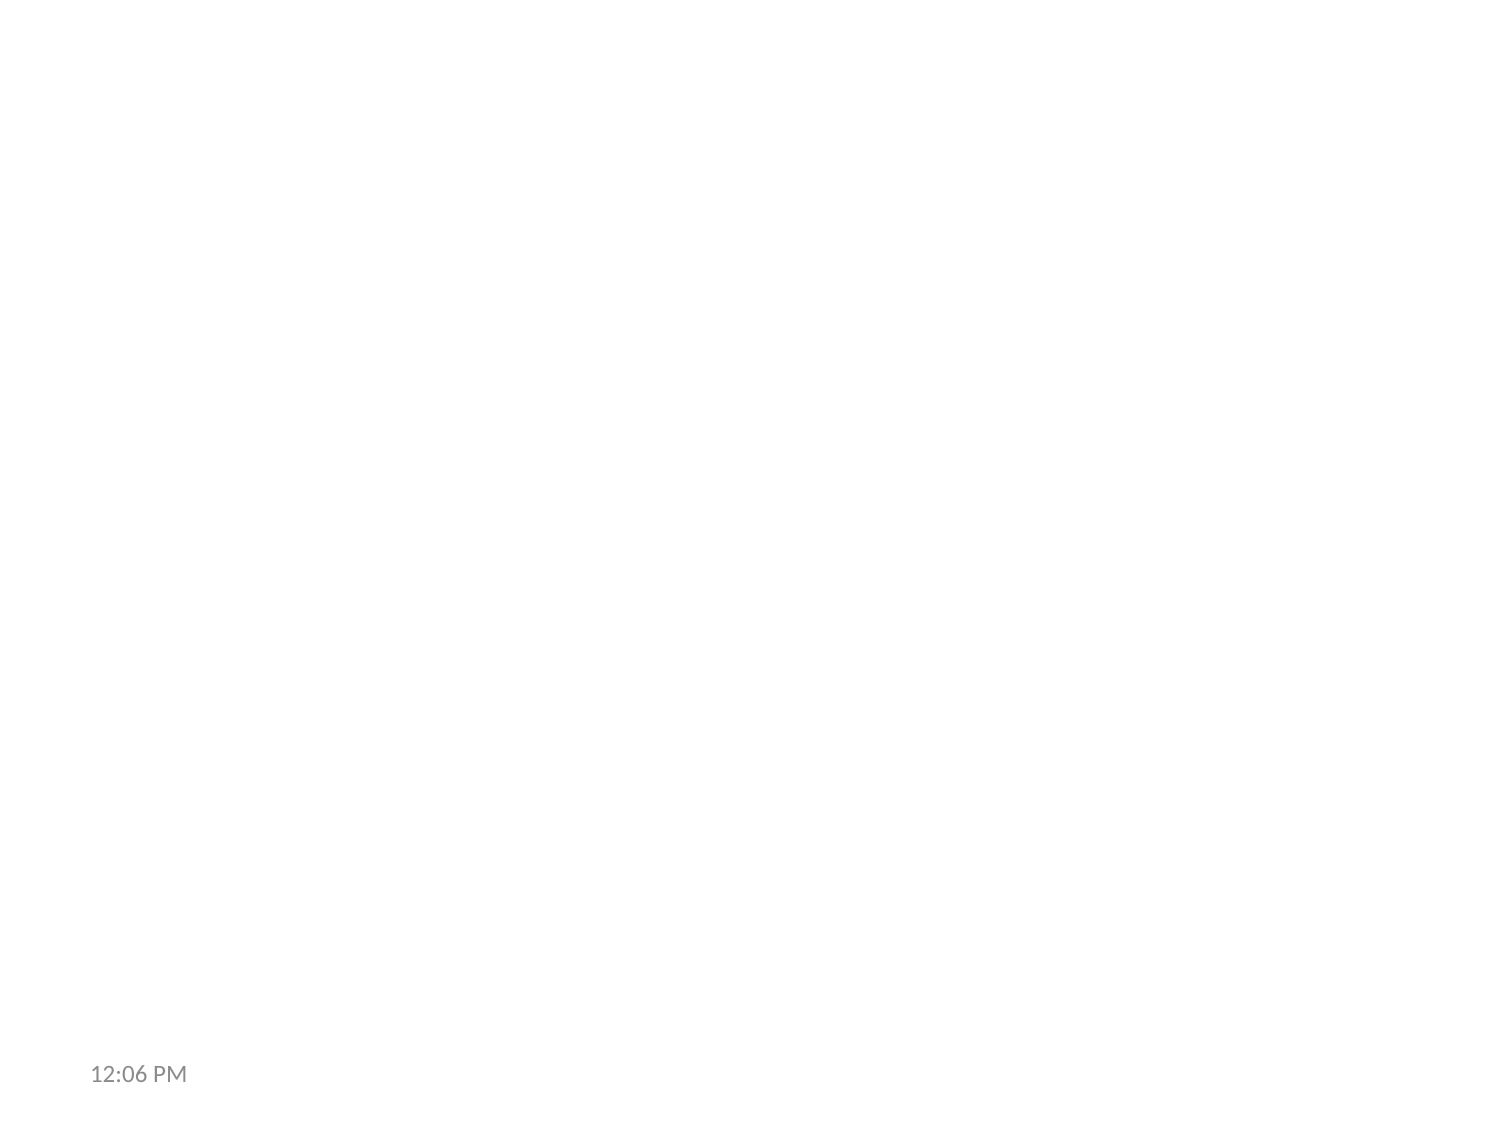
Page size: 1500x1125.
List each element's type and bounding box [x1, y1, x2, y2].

slide_number [75, 1042, 425, 1103]
